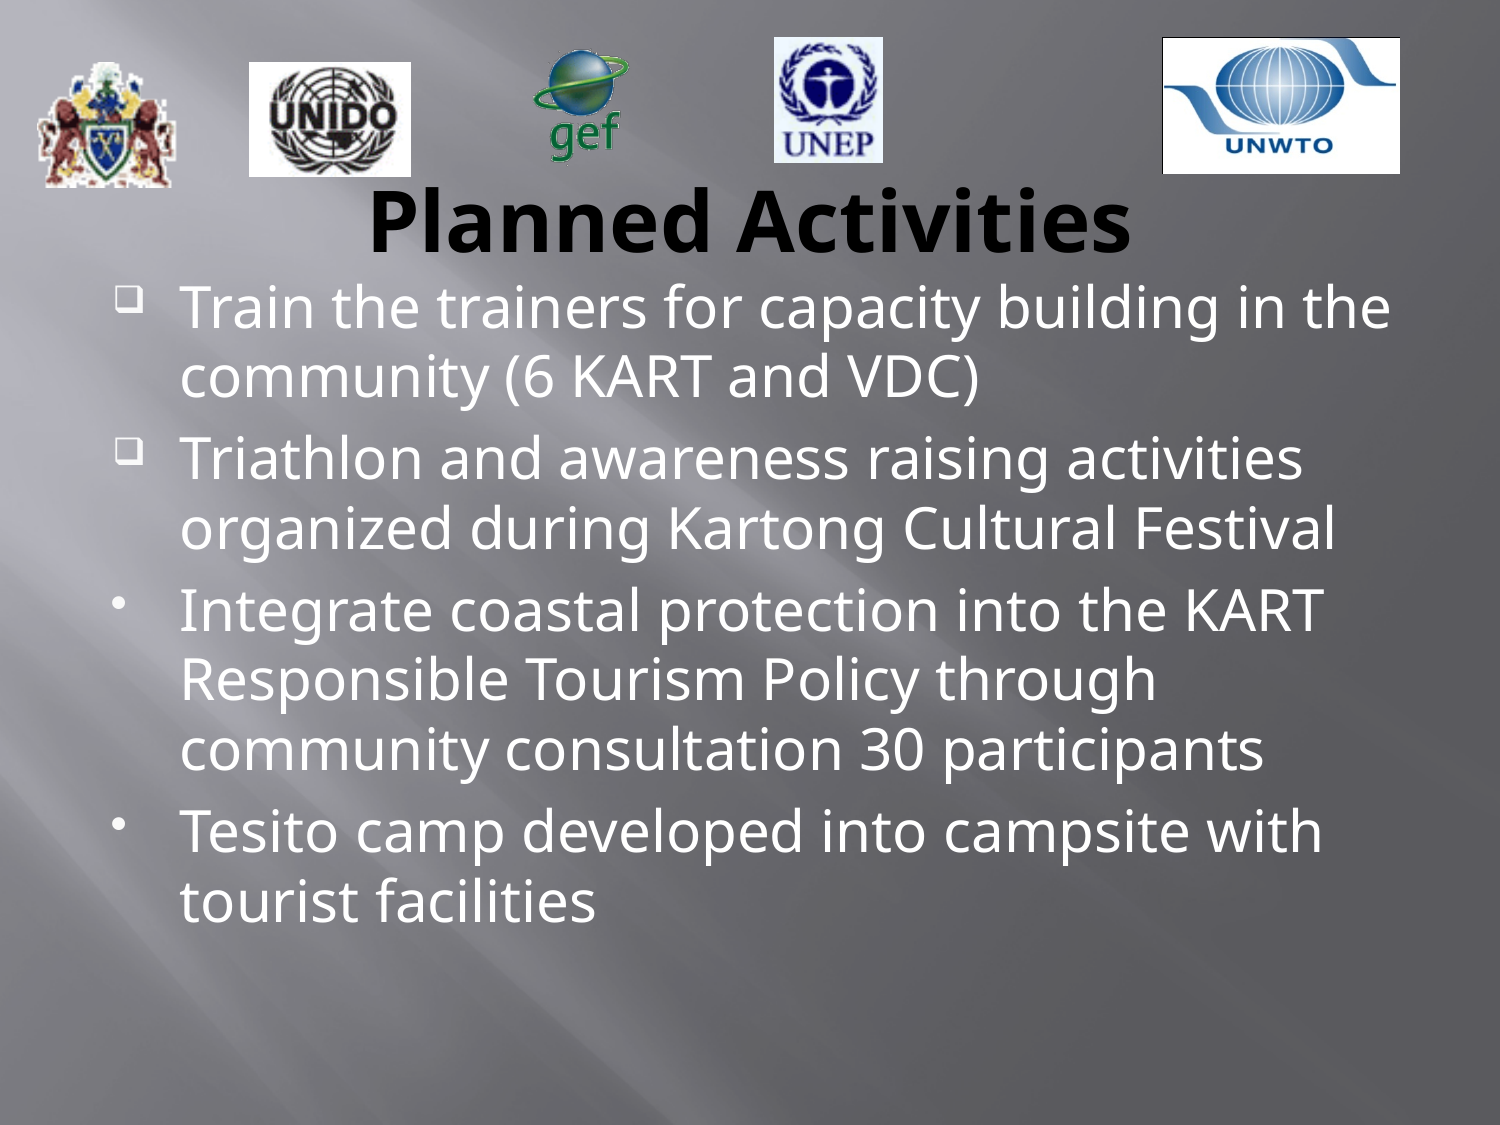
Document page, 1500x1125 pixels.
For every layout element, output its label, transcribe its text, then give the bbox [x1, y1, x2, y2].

picture [774, 37, 883, 163]
picture [37, 62, 179, 188]
picture [524, 37, 640, 173]
title Planned Activities [75, 124, 1425, 262]
picture [1162, 37, 1400, 174]
list Train the trainers for capacity building in the community (6 KART and VDC) Triathlon and awareness raising activities organized during Kartong Cultural Festival Integrate coastal protection into the KART Responsible Tourism Policy through community consultation 30 participants Tesito camp developed into campsite with tourist facilities [75, 262, 1425, 1035]
picture [249, 62, 412, 177]
